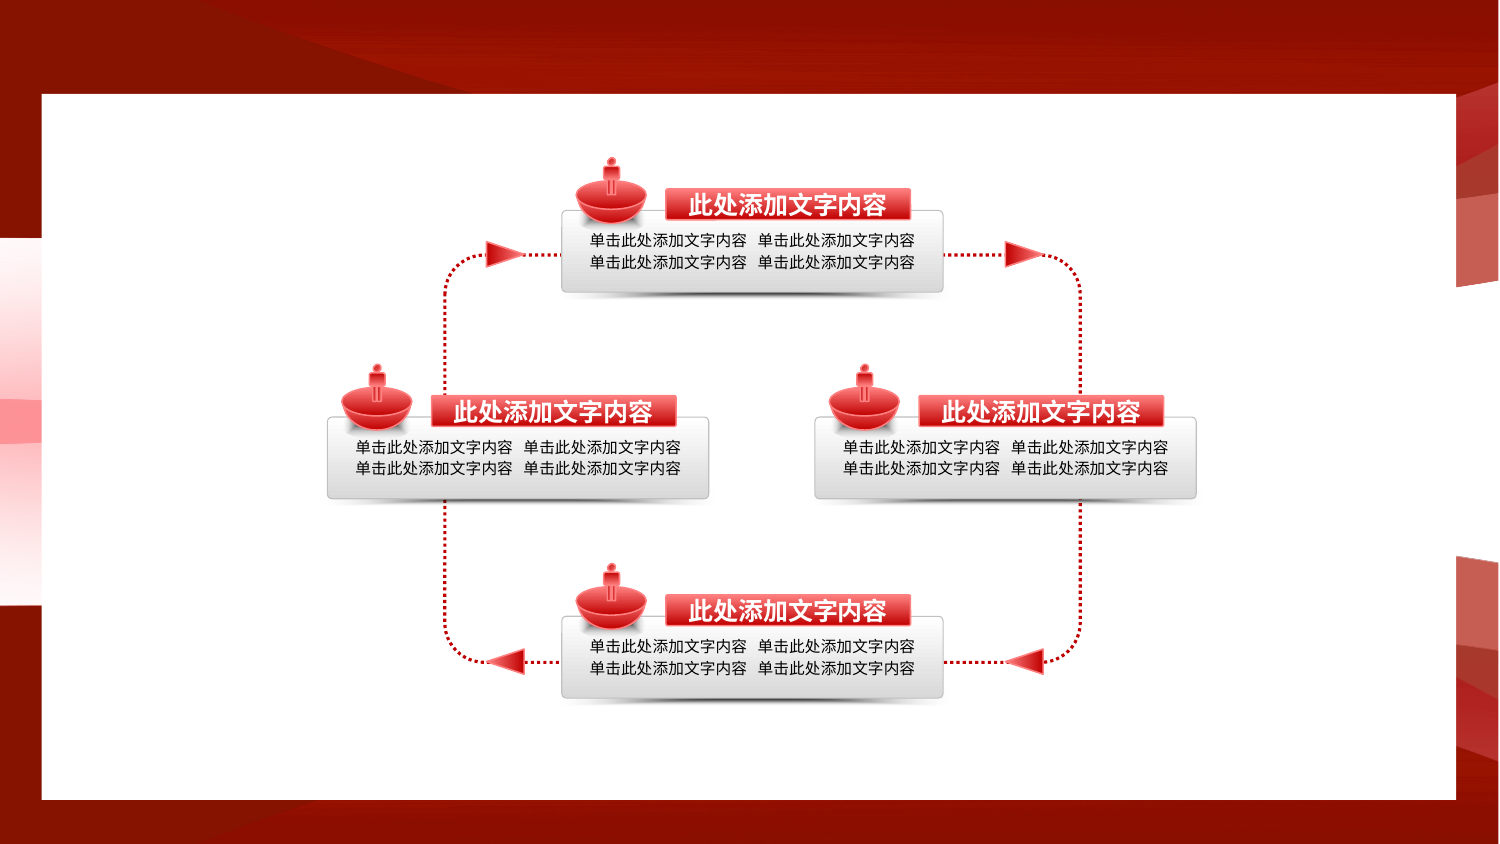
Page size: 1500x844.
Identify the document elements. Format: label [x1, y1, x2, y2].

text_box [444, 241, 1081, 675]
text_box [324, 364, 716, 507]
text_box [559, 158, 951, 300]
text_box [559, 564, 951, 706]
text_box [812, 364, 1204, 507]
picture [0, 0, 1499, 844]
